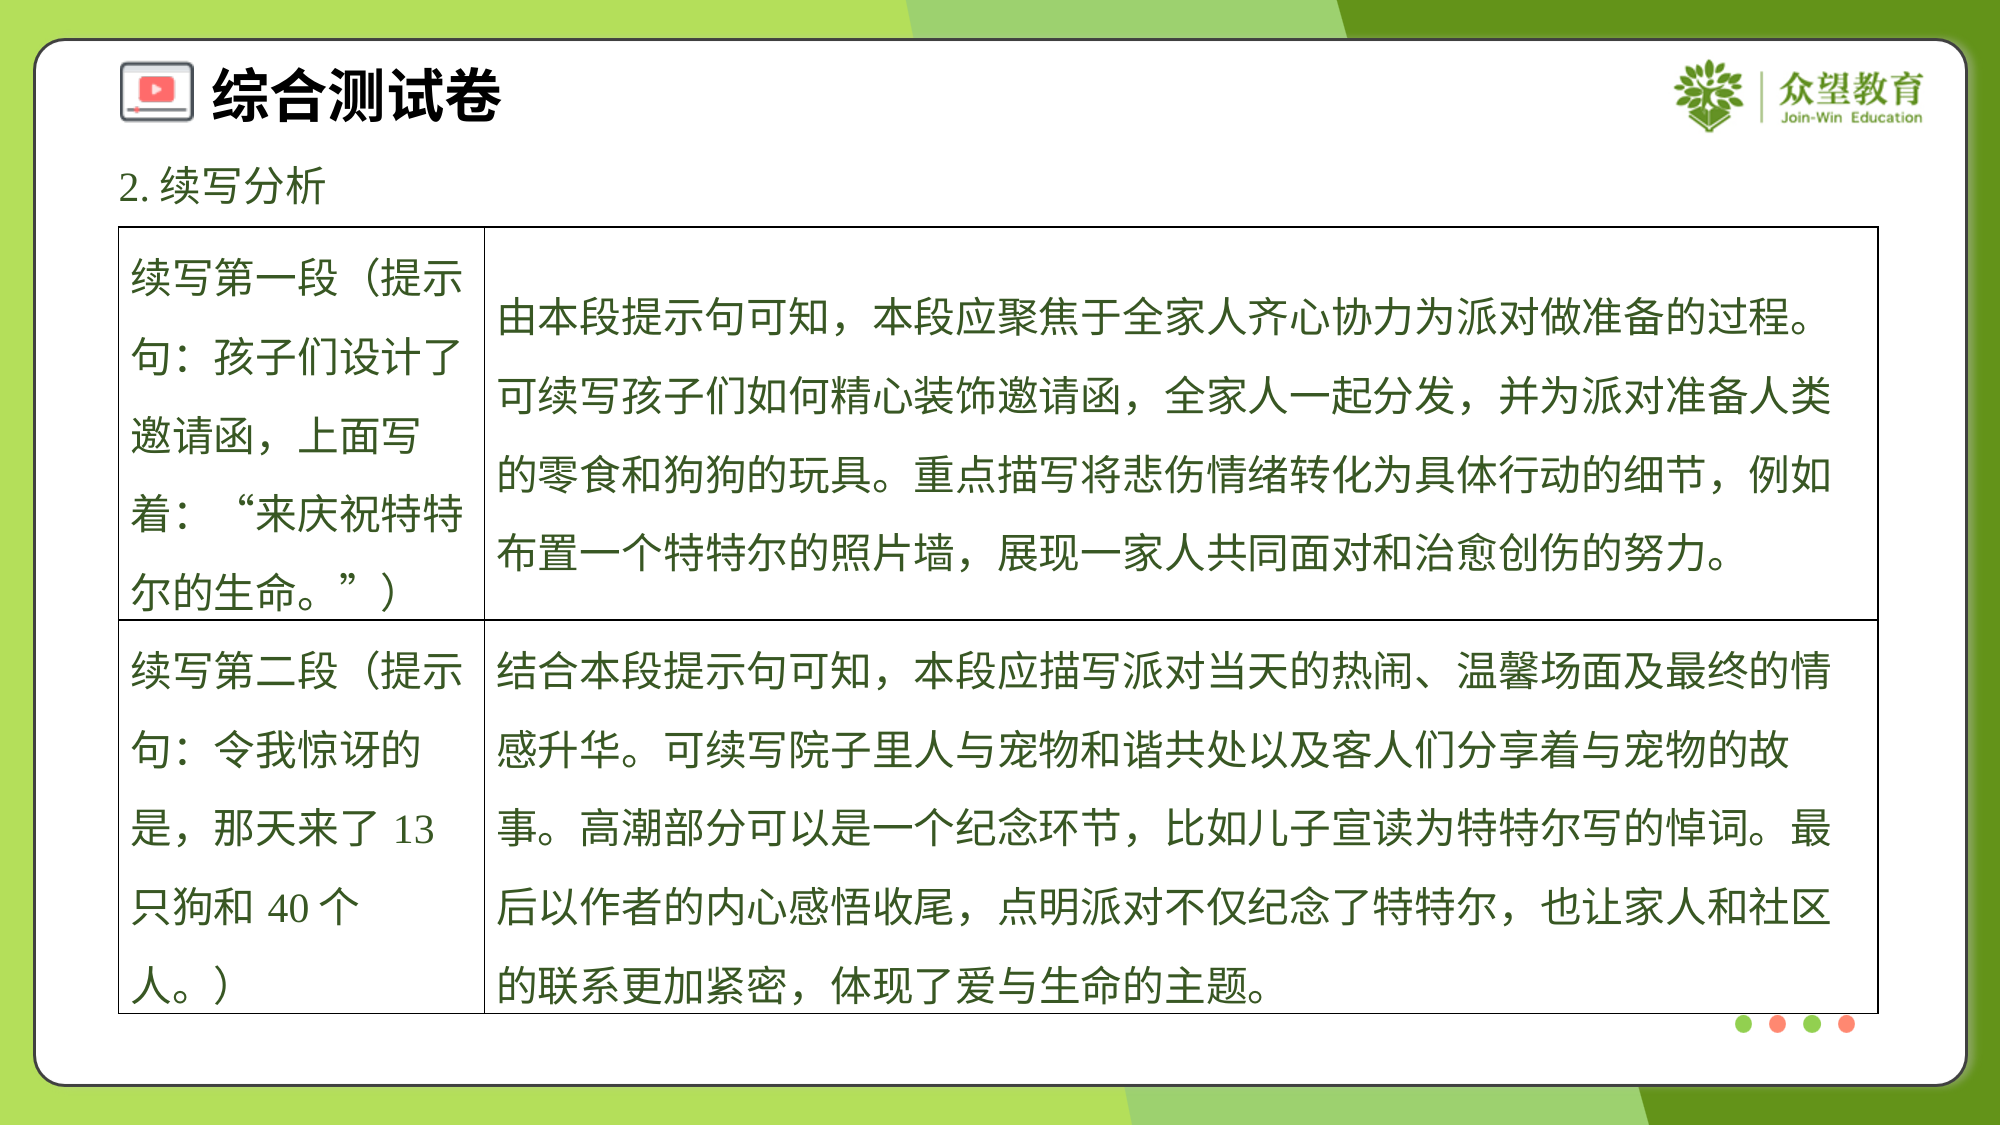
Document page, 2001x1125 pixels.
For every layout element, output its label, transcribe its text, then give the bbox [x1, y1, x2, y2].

picture [0, 0, 2000, 1125]
table_header 续写第一段（提示句：孩子们设计了邀请函，上面写着：“来庆祝特特尔的生命。”） [119, 228, 484, 619]
table_cell 续写第二段（提示句：令我惊讶的是，那天来了13只狗和40个人。） [119, 621, 484, 1013]
table_cell 结合本段提示句可知，本段应描写派对当天的热闹、温馨场面及最终的情感升华。可续写院子里人与宠物和谐共处以及客人们分享着与宠物的故事。高潮部分可以是一个纪念环节，比如儿子宣读为特特尔写的悼词。最后以作者的内心感悟收尾，点明派对不仅纪念了特特尔，也让家人和社区的联系更加紧密，体现了爱与生命的主题。 [485, 621, 1877, 1013]
table_header 由本段提示句可知，本段应聚焦于全家人齐心协力为派对做准备的过程。可续写孩子们如何精心装饰邀请函，全家人一起分发，并为派对准备人类的零食和狗狗的玩具。重点描写将悲伤情绪转化为具体行动的细节，例如布置一个特特尔的照片墙，展现一家人共同面对和治愈创伤的努力。 [485, 228, 1877, 619]
text_box 2.续写分析 [118, 147, 1883, 206]
